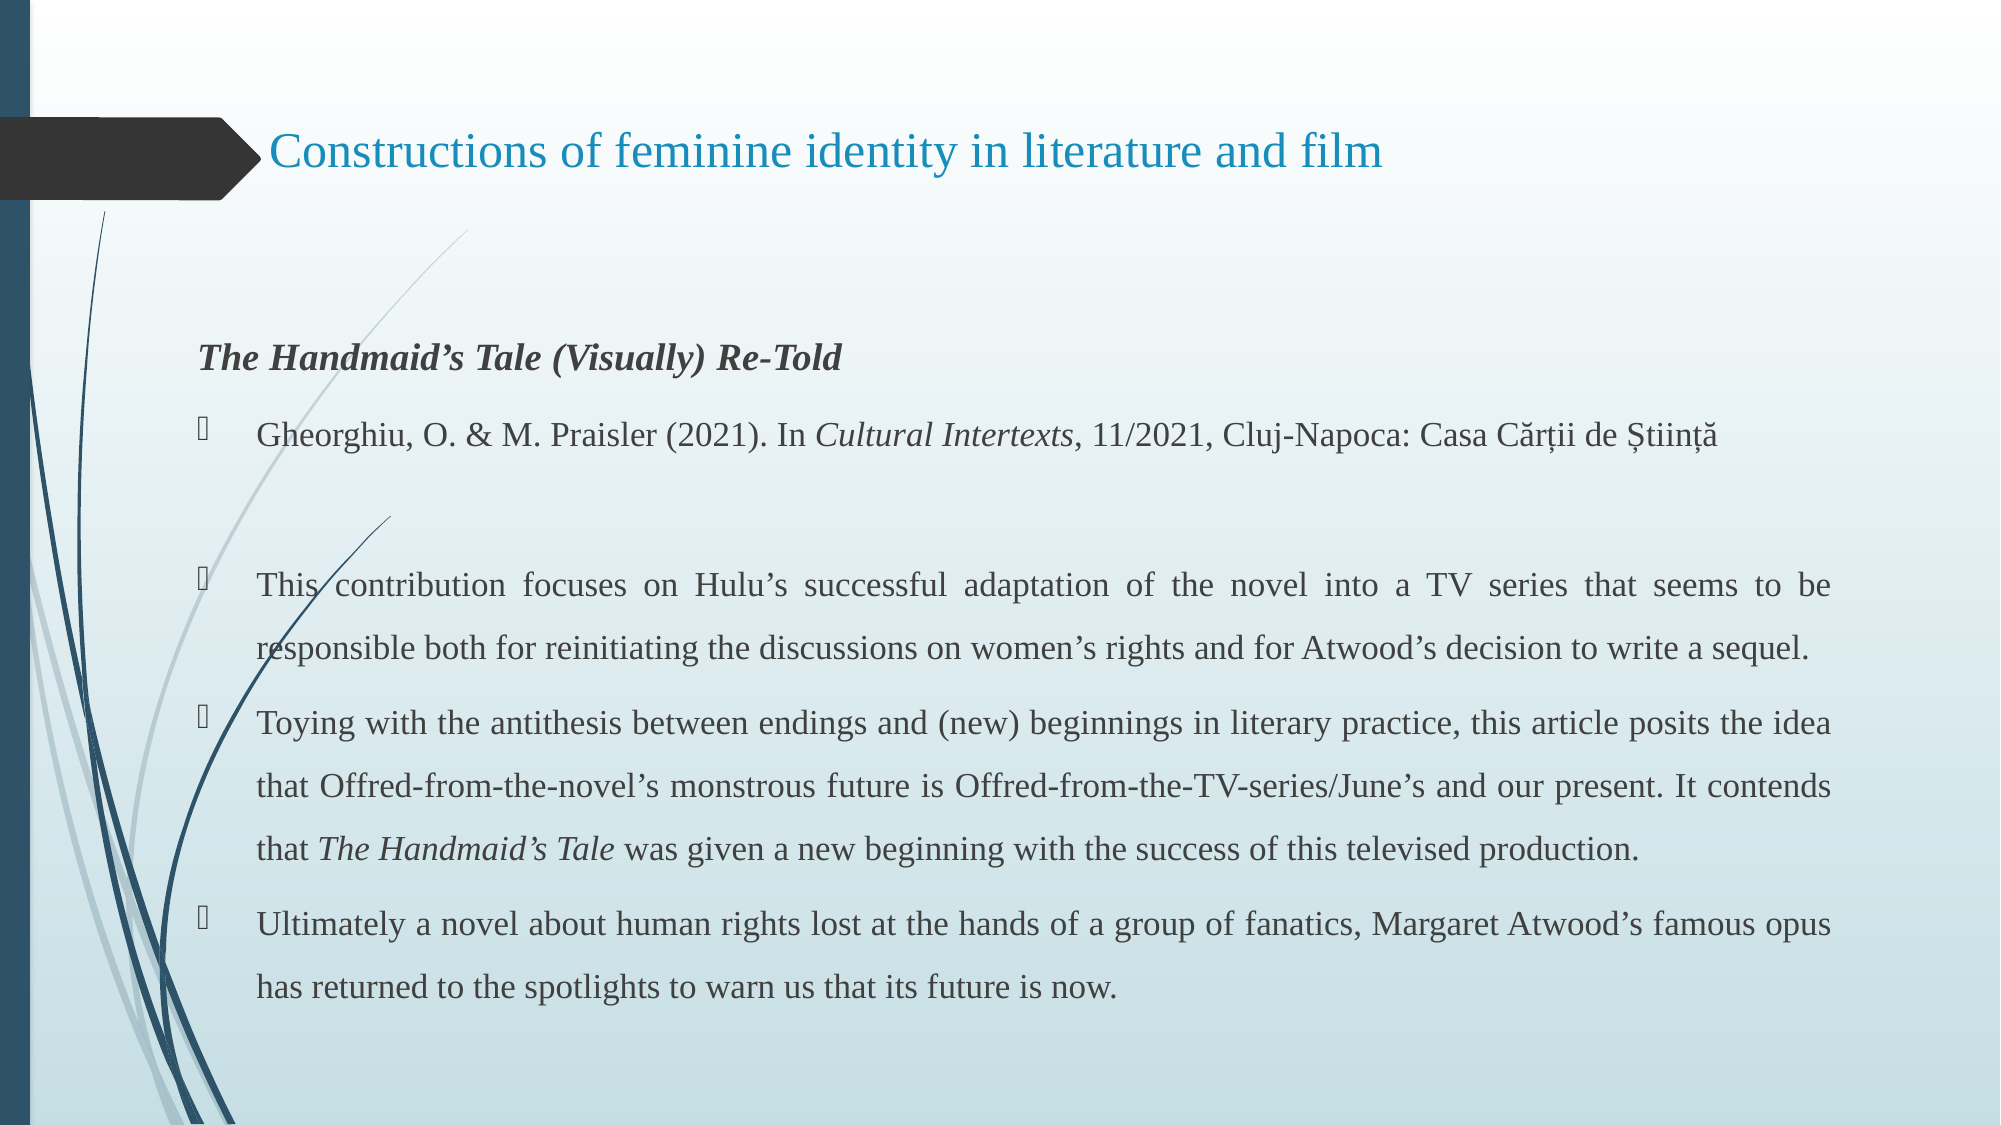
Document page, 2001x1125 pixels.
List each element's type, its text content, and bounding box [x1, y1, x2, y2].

list The Handmaid’s Tale (Visually) Re-Told Gheorghiu, O. & M. Praisler (2021). In Cultural Intertexts, 11/2021, Cluj-Napoca: Casa Cărții de Știință This contribution focuses on Hulu’s successful adaptation of the novel into a TV series that seems to be responsible both for reinitiating the discussions on women’s rights and for Atwood’s decision to write a sequel. Toying with the antithesis between endings and (new) beginnings in literary practice, this article posits the idea that Offred-from-the-novel’s monstrous future is Offred-from-the-TV-series/June’s and our present. It contends that The Handmaid’s Tale was given a new beginning with the success of this televised production. Ultimately a novel about human rights lost at the hands of a group of fanatics, Margaret Atwood’s famous opus has returned to the spotlights to warn us that its future is now. [182, 301, 1848, 1088]
title Constructions of feminine identity in literature and film [254, 110, 1781, 230]
